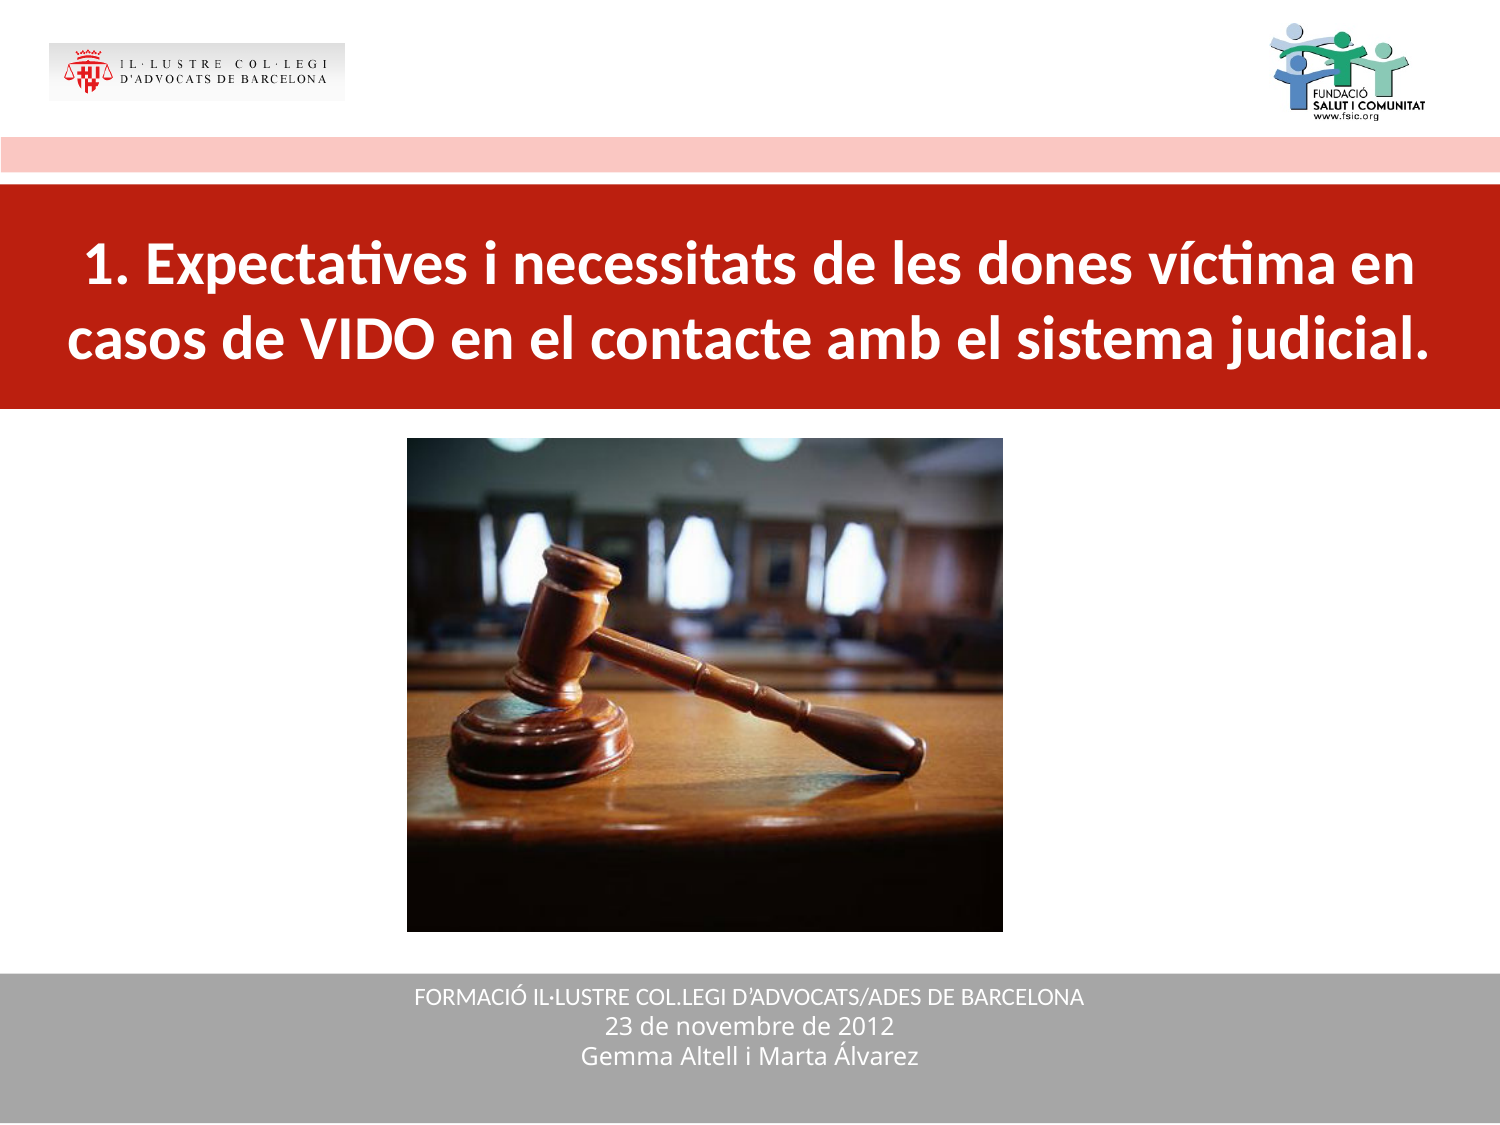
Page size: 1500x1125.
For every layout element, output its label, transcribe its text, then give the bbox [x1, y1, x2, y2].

title 1. Expectatives i necessitats de les dones víctima en casos de VIDO en el contacte amb el sistema judicial. [0, 184, 1500, 409]
picture [48, 43, 346, 101]
text_box [0, 137, 1500, 173]
text_box FORMACIÓ IL·LUSTRE COL.LEGI D’ADVOCATS/ADES DE BARCELONA 23 de novembre de 2012 Gemma Altell i Marta Álvarez [0, 973, 1500, 1124]
picture [407, 438, 1003, 932]
picture [1269, 22, 1425, 121]
